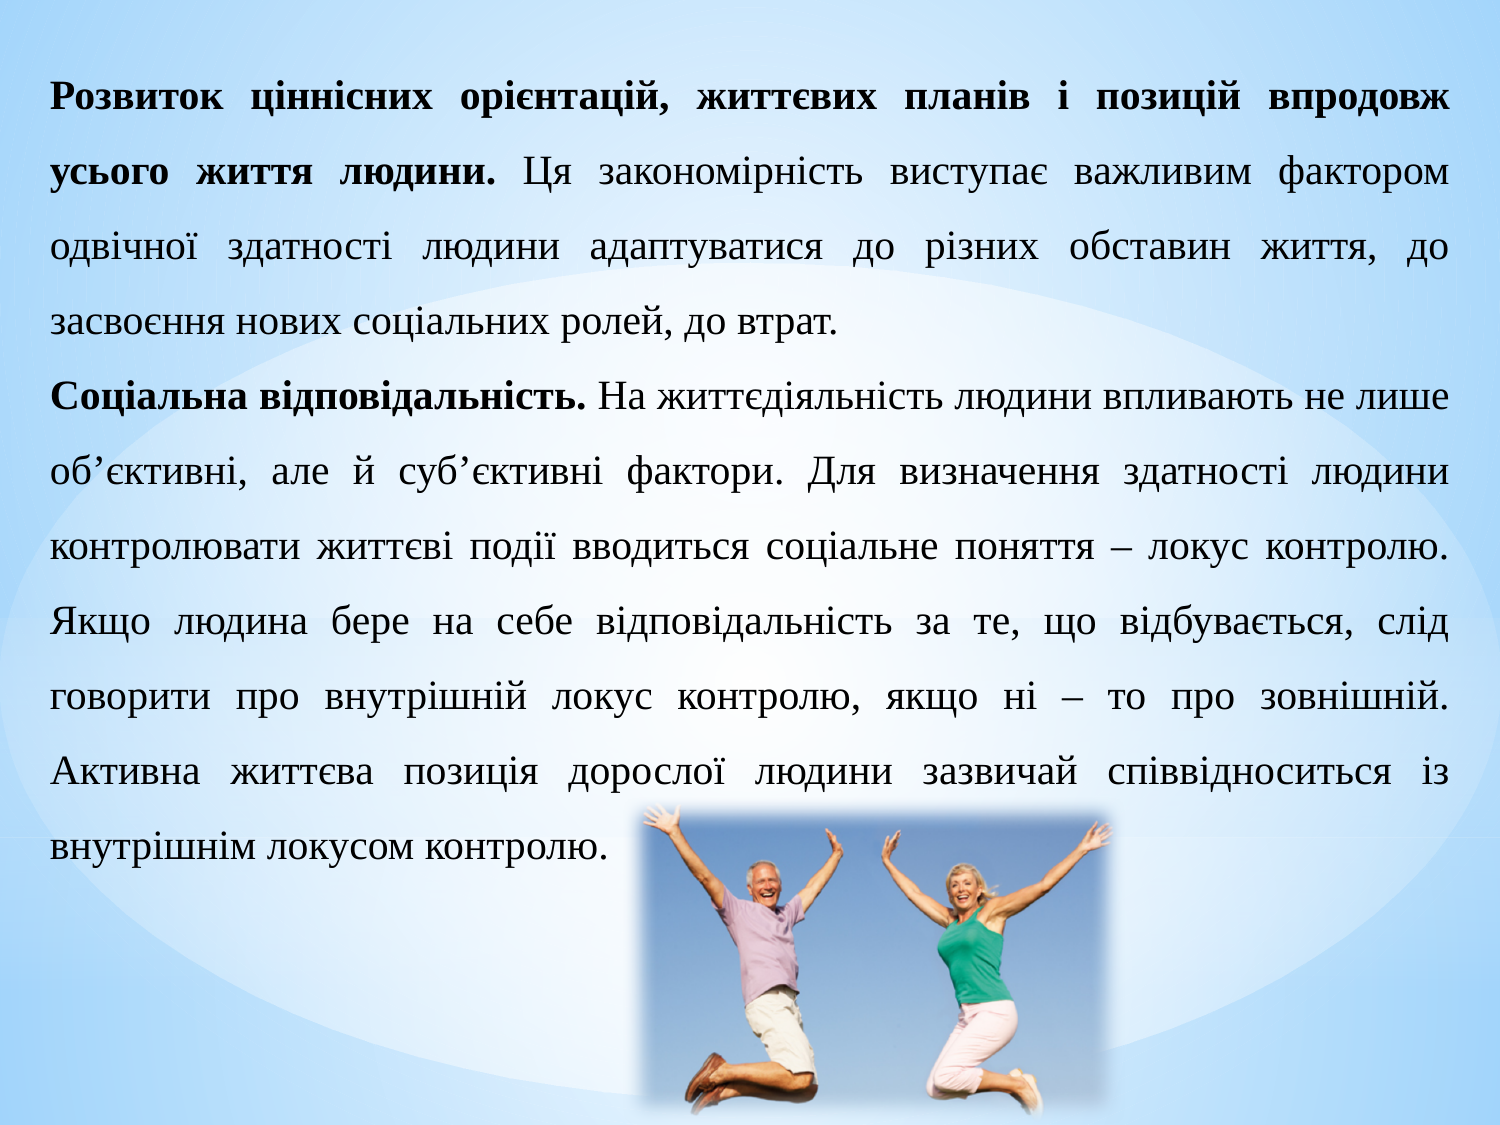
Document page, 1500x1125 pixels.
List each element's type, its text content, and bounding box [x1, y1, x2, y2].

text_box Розвиток ціннісних орієнтацій, життєвих планів і позицій впродовж усього життя людини. Ця закономірність виступає важливим фактором одвічної здатності людини адаптуватися до різних обставин життя, до засвоєння нових соціальних ролей, до втрат. Соціальна відповідальність. На життєдіяльність людини впливають не лише об’єктивні, але й суб’єктивні фактори. Для визначення здатності людини контролювати життєві події вводиться соціальне поняття – локус контролю. Якщо людина бере на себе відповідальність за те, що відбувається, слід говорити про внутрішній локус контролю, якщо ні – то про зовнішній. Активна життєва позиція дорослої людини зазвичай співвідноситься із внутрішнім локусом контролю. [35, 35, 1465, 875]
picture [622, 796, 1126, 1125]
